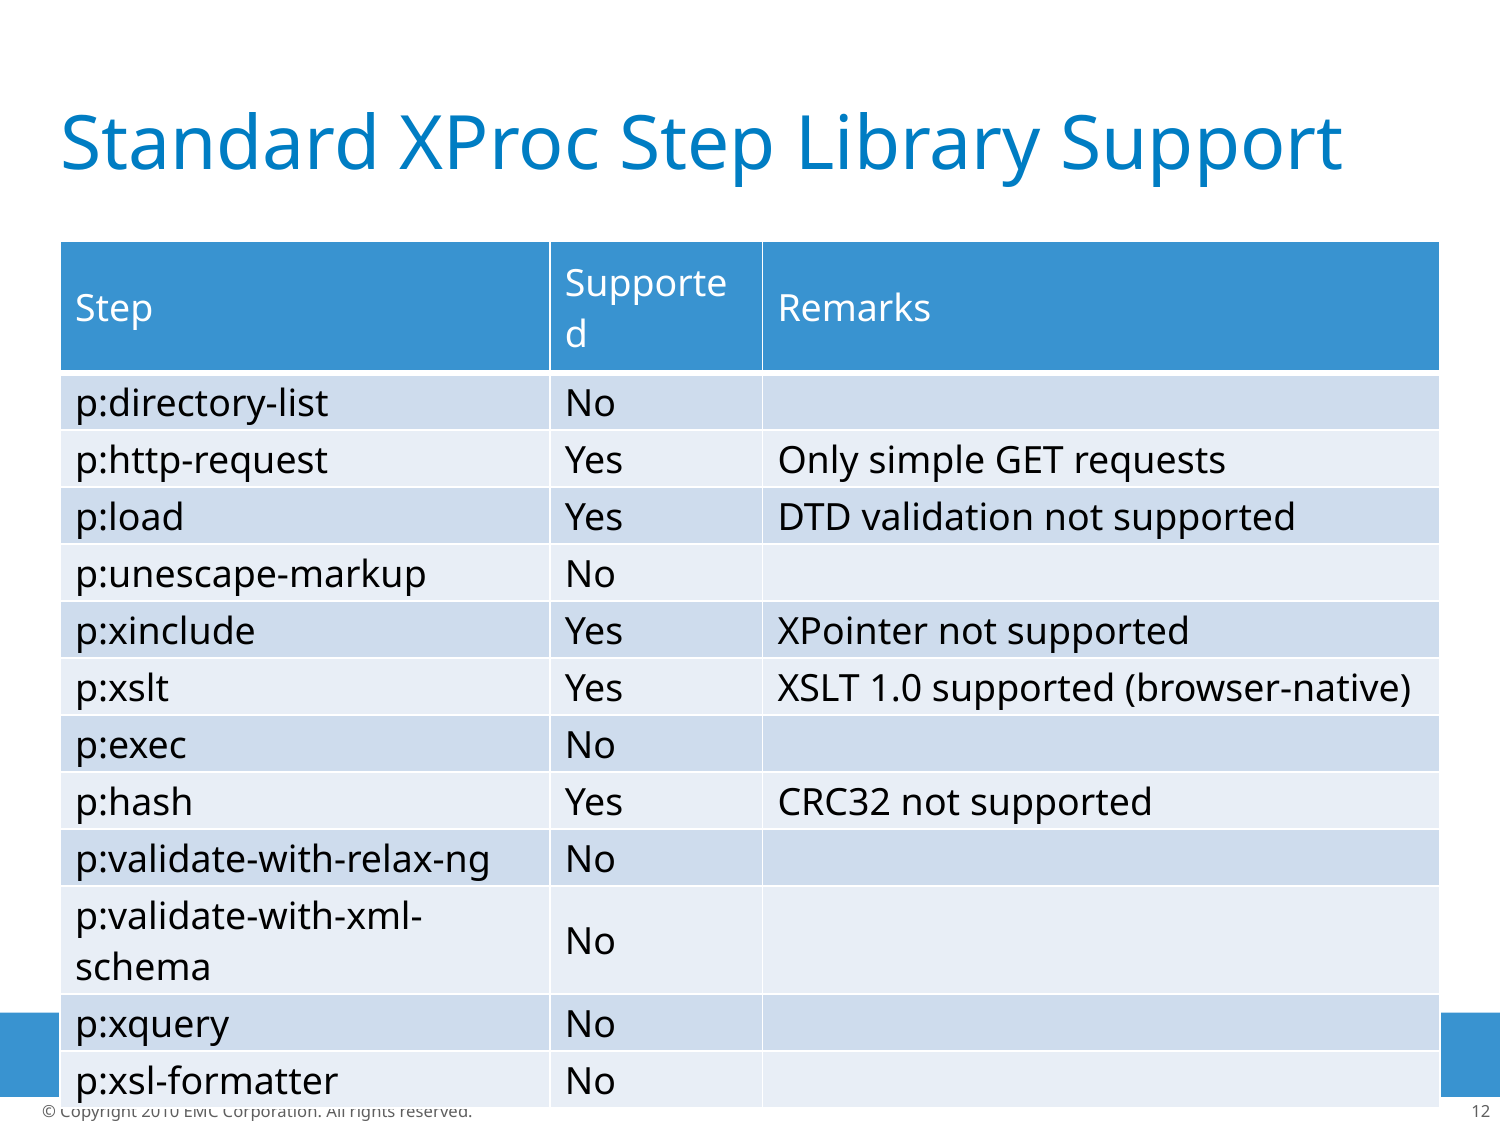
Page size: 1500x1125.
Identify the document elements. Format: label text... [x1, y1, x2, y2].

table_header Step [61, 242, 549, 370]
table_cell No [551, 376, 762, 429]
table_cell No [551, 830, 762, 885]
table_cell [763, 1052, 1439, 1107]
table_cell p:hash [61, 773, 549, 828]
table_cell [763, 545, 1439, 600]
table_cell Only simple GET requests [763, 431, 1439, 486]
table_cell DTD validation not supported [763, 488, 1439, 543]
table_cell CRC32 not supported [763, 773, 1439, 828]
table_cell Yes [551, 773, 762, 828]
table_cell p:validate-with-xml-schema [61, 887, 549, 993]
table_header Supported [551, 242, 762, 370]
table_cell p:load [61, 488, 549, 543]
table_cell p:xquery [61, 995, 549, 1050]
table_cell [763, 716, 1439, 771]
table_cell [763, 376, 1439, 429]
table_cell p:directory-list [61, 376, 549, 429]
table_cell Yes [551, 602, 762, 657]
table_cell No [551, 887, 762, 993]
table_header Remarks [763, 242, 1439, 370]
title Standard XProc Step Library Support [60, 33, 1440, 185]
table_cell Yes [551, 431, 762, 486]
table_cell p:exec [61, 716, 549, 771]
table_cell p:unescape-markup [61, 545, 549, 600]
table_cell p:xsl-formatter [61, 1052, 549, 1107]
table_cell No [551, 716, 762, 771]
table_cell Yes [551, 659, 762, 714]
table_cell p:http-request [61, 431, 549, 486]
table_cell [763, 830, 1439, 885]
table_cell Yes [551, 488, 762, 543]
table_cell XSLT 1.0 supported (browser-native) [763, 659, 1439, 714]
table_cell No [551, 995, 762, 1050]
table_cell No [551, 545, 762, 600]
table_cell XPointer not supported [763, 602, 1439, 657]
table_cell [763, 995, 1439, 1050]
table_cell p:xslt [61, 659, 549, 714]
table_cell p:validate-with-relax-ng [61, 830, 549, 885]
table_cell p:xinclude [61, 602, 549, 657]
table_cell No [551, 1052, 762, 1107]
table_cell [763, 887, 1439, 993]
